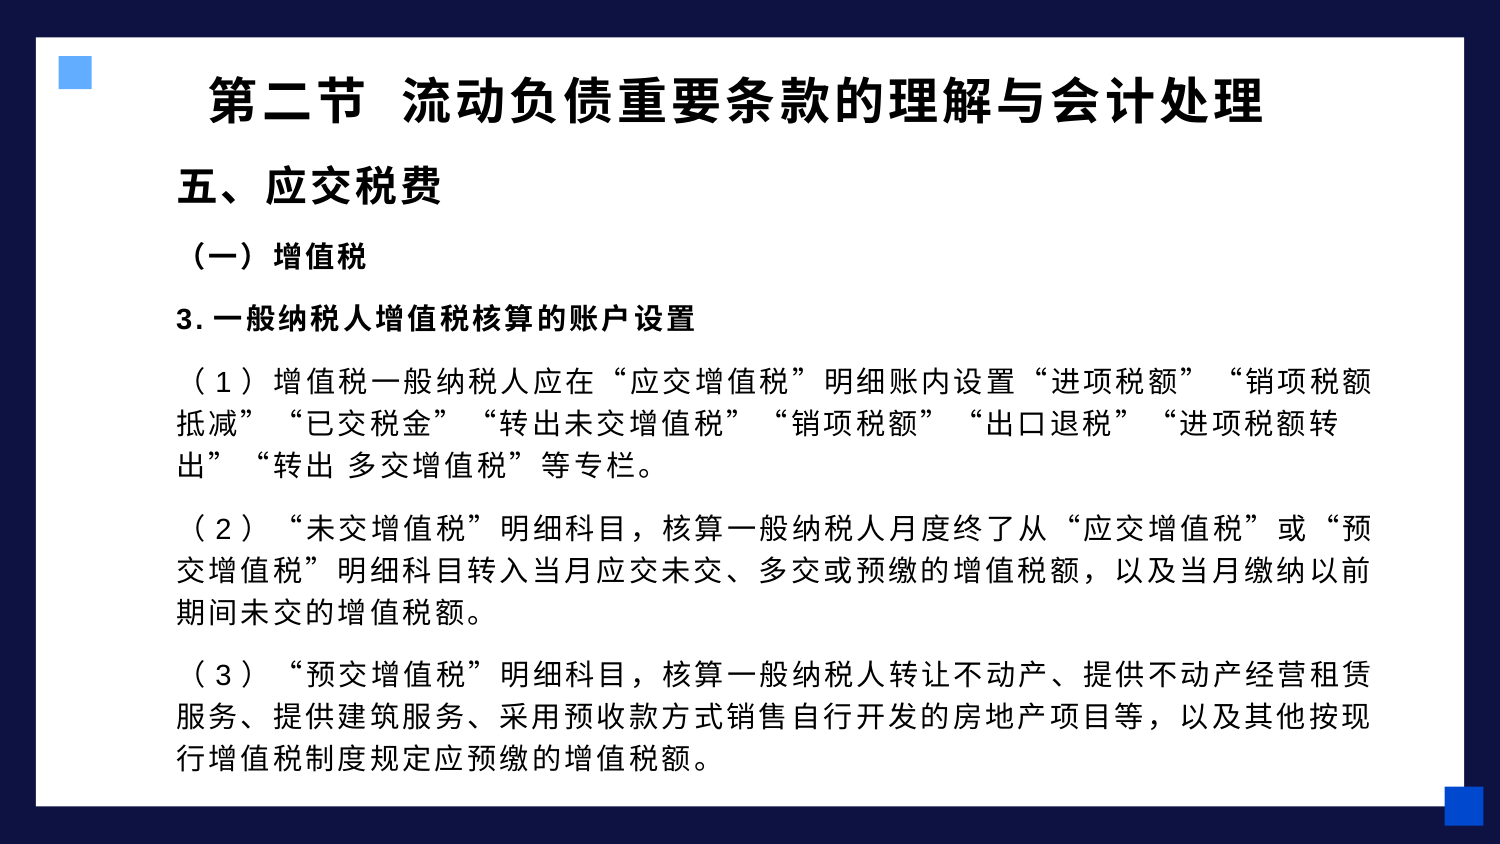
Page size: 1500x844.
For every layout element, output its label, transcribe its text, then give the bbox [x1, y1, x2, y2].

list 五、应交税费 （一）增值税 3.一般纳税人增值税核算的账户设置 （1）增值税一般纳税人应在“应交增值税”明细账内设置“进项税额”“销项税额抵减”“已交税金”“转出未交增值税”“销项税额”“出口退税”“进项税额转出”“转出 多交增值税”等专栏。 （2）“未交增值税”明细科目，核算一般纳税人月度终了从“应交增值税”或“预交增值税”明细科目转入当月应交未交、多交或预缴的增值税额，以及当月缴纳以前期间未交的增值税额。 （3）“预交增值税”明细科目，核算一般纳税人转让不动产、提供不动产经营租赁服务、提供建筑服务、采用预收款方式销售自行开发的房地产项目等，以及其他按现行增值税制度规定应预缴的增值税额。 [159, 150, 1416, 575]
title 第二节 流动负债重要条款的理解与会计处理 [141, 48, 1327, 138]
